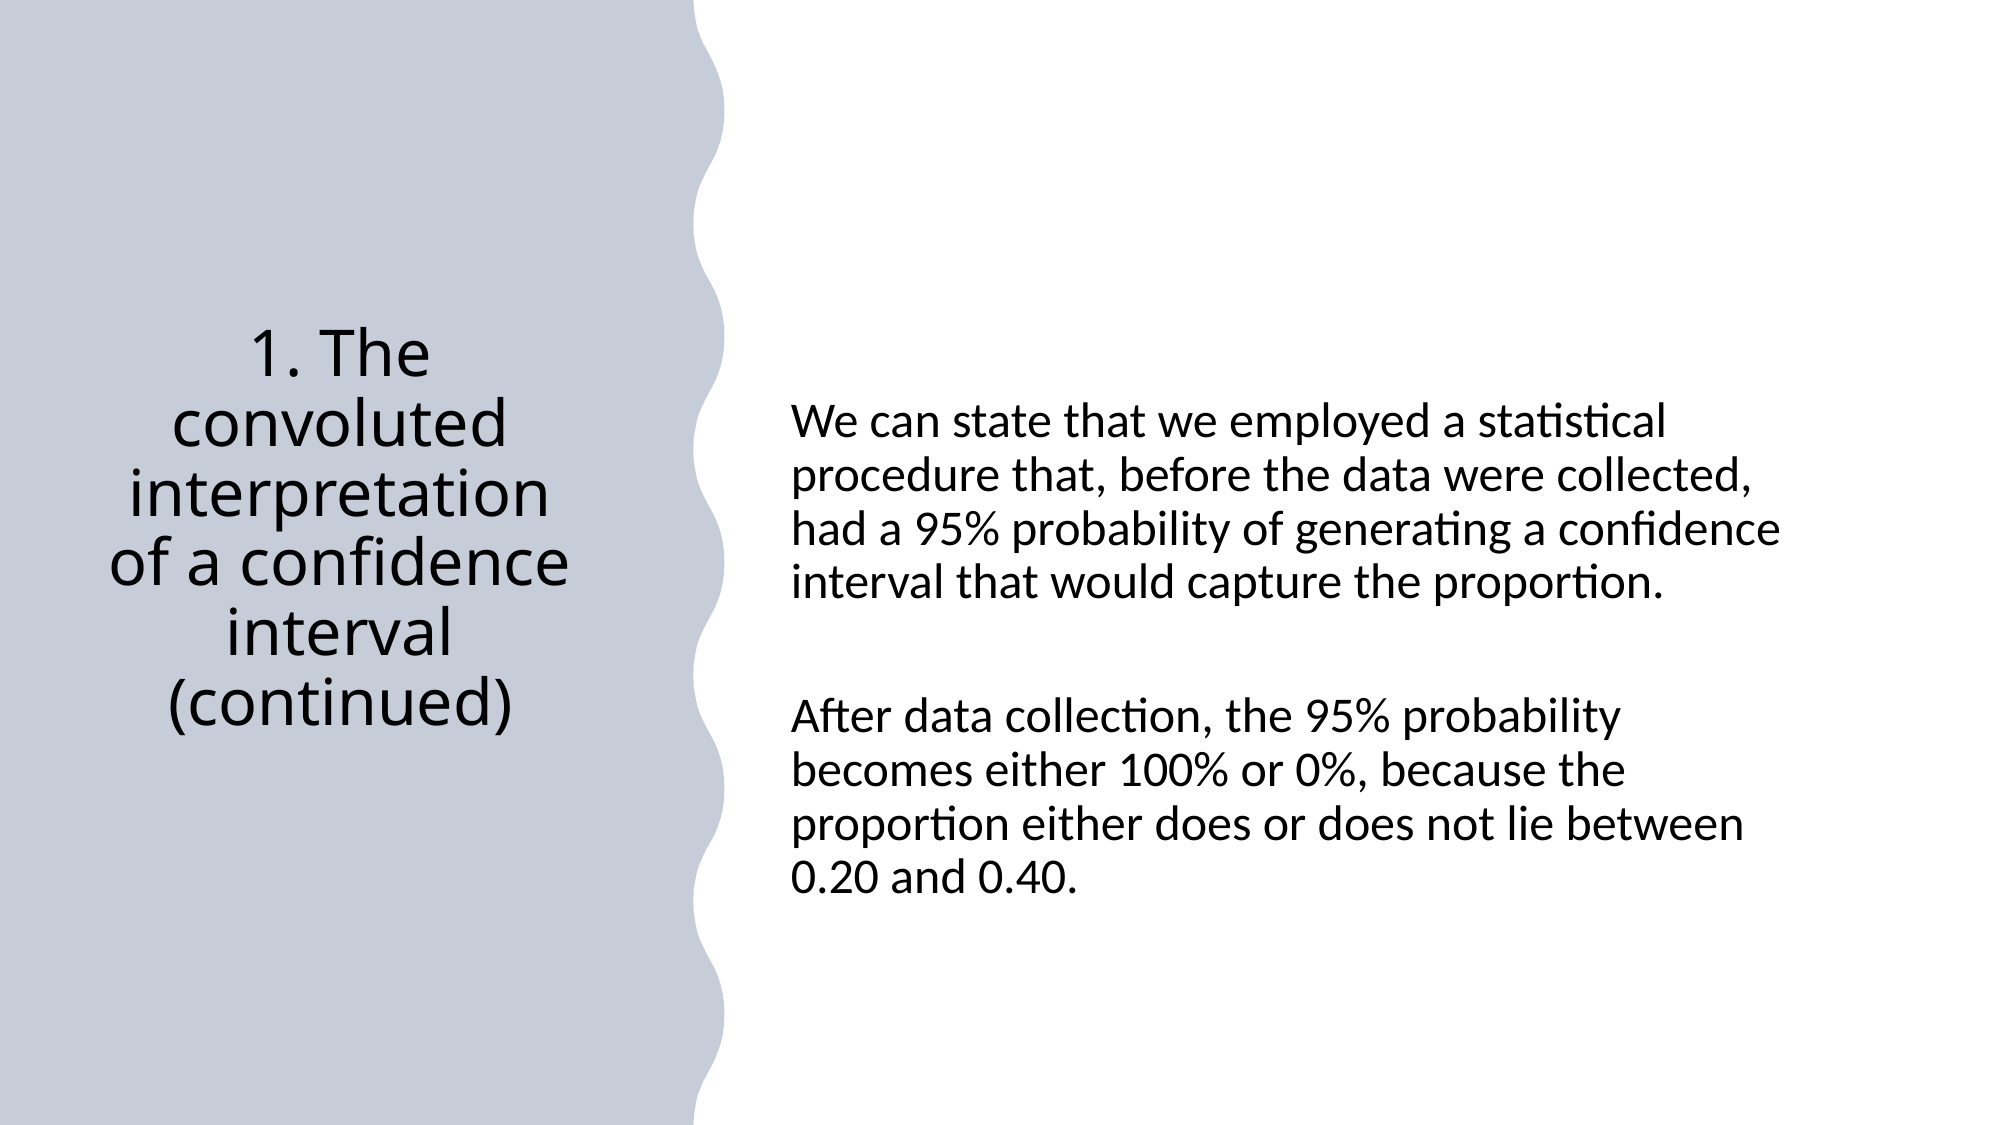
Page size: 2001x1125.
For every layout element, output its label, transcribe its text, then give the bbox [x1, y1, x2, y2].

text_box [695, 0, 2000, 1125]
list We can state that we employed a statistical procedure that, before the data were collected, had a 95% probability of generating a confidence interval that would capture the proportion. After data collection, the 95% probability becomes either 100% or 0%, because the proportion either does or does not lie between 0.20 and 0.40. [775, 118, 1800, 1050]
text_box [0, 0, 726, 1125]
title 1. The convoluted interpretation of a confidence interval (continued) [75, 118, 606, 747]
